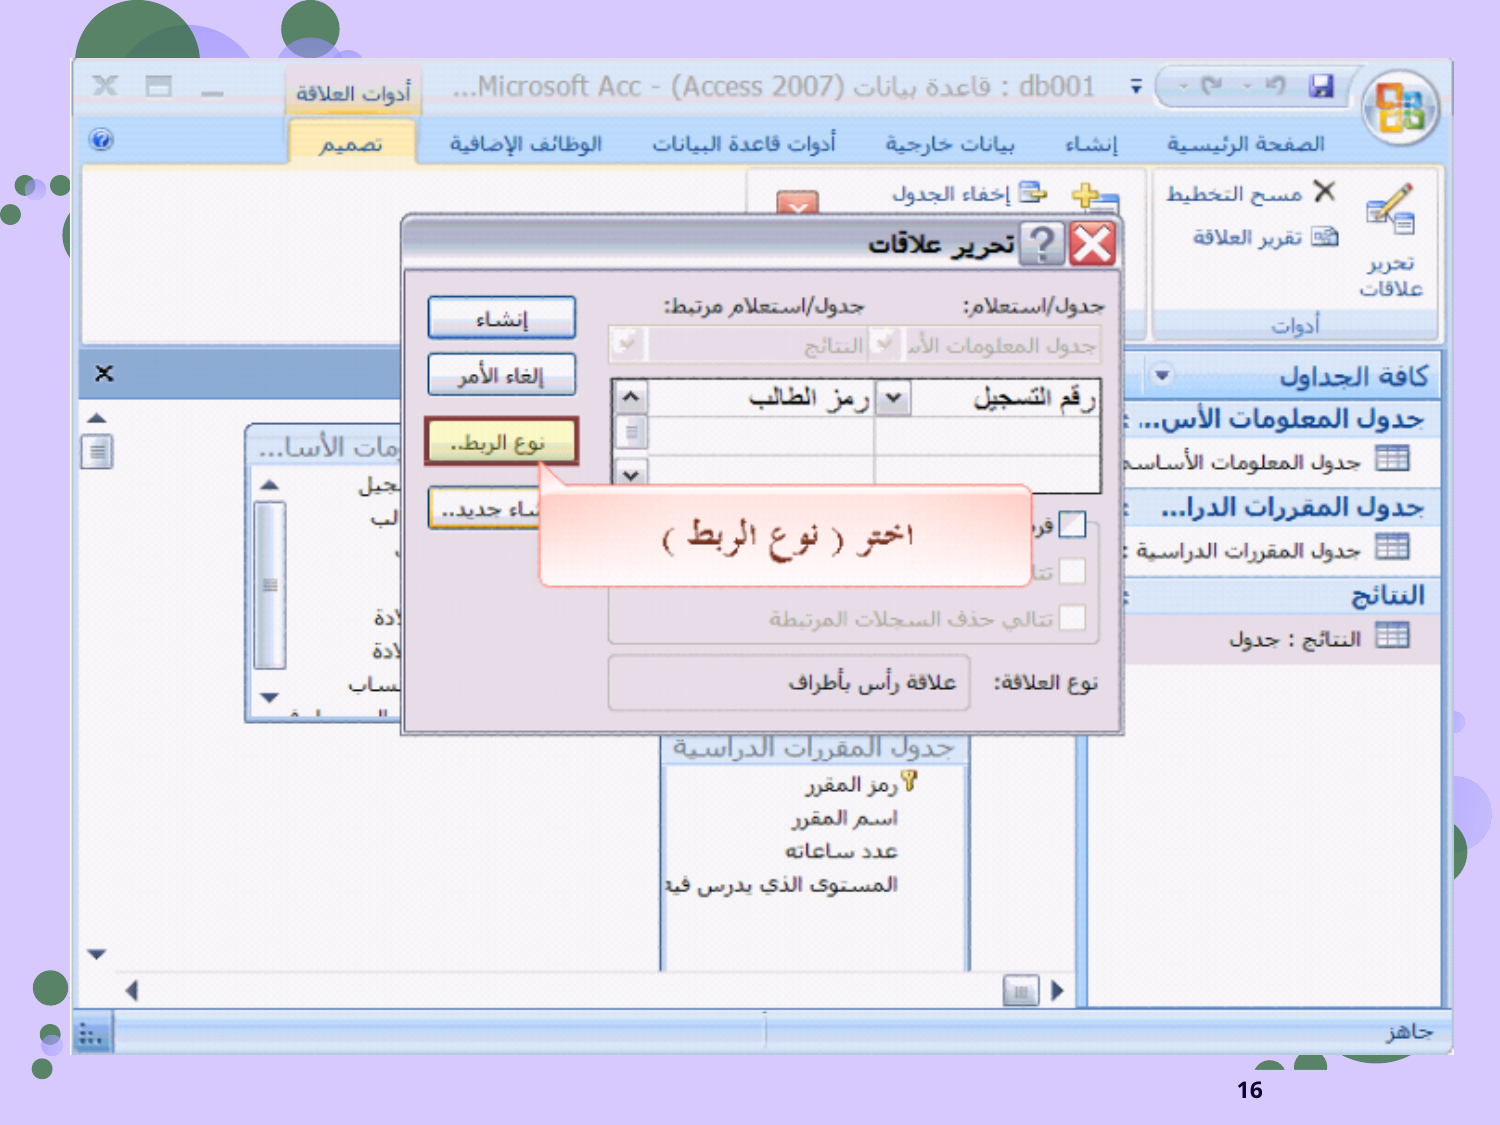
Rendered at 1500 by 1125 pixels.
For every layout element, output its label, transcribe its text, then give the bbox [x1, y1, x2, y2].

picture [68, 56, 1455, 1057]
slide_number 16 [1074, 1069, 1425, 1113]
